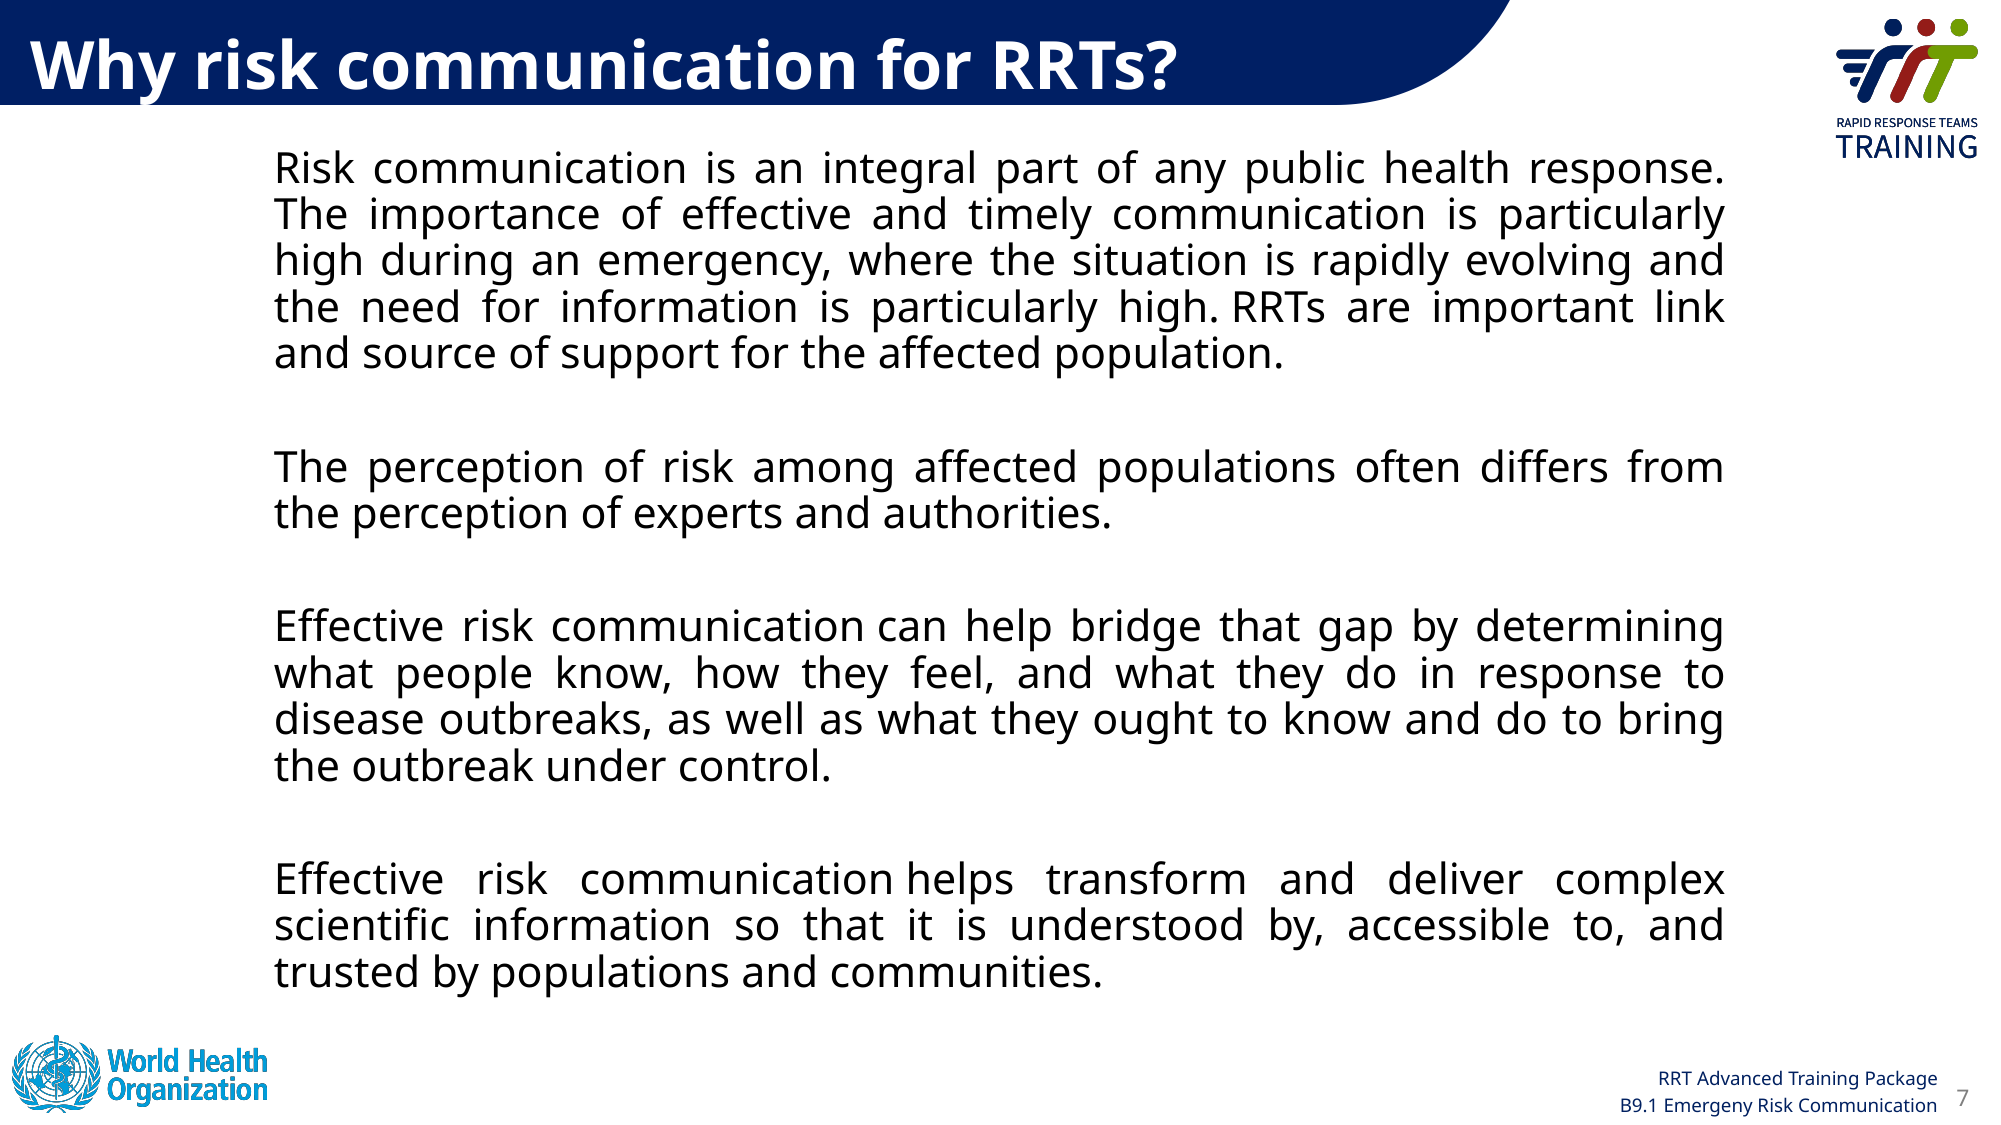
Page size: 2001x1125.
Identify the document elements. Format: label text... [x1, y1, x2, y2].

text_box Why risk communication for RRTs? [22, 15, 1490, 122]
picture [0, 0, 1533, 105]
picture [22, 1062, 26, 1077]
picture [50, 1108, 62, 1113]
picture [12, 1083, 48, 1113]
picture [36, 1088, 78, 1105]
picture [59, 1035, 267, 1113]
picture [40, 1062, 47, 1070]
list Risk communication is an integral part of any public health response. The importance of effective and timely communication is particularly high during an emergency, where the situation is rapidly evolving and the need for information is particularly high. RRTs are important link and source of support for the affected population. The perception of risk among affected populations often differs from the perception of experts and authorities. Effective risk communication can help bridge that gap by determining what people know, how they feel, and what they do in response to disease outbreaks, as well as what they ought to know and do to bring the outbreak under control. Effective risk communication helps transform and deliver complex scientific information so that it is understood by, accessible to, and trusted by populations and communities. [265, 138, 1735, 987]
picture [71, 1053, 90, 1091]
picture [30, 1083, 37, 1091]
picture [24, 1054, 36, 1087]
picture [34, 1054, 43, 1078]
picture [1835, 19, 1978, 167]
picture [46, 1056, 54, 1062]
picture [12, 1035, 54, 1068]
